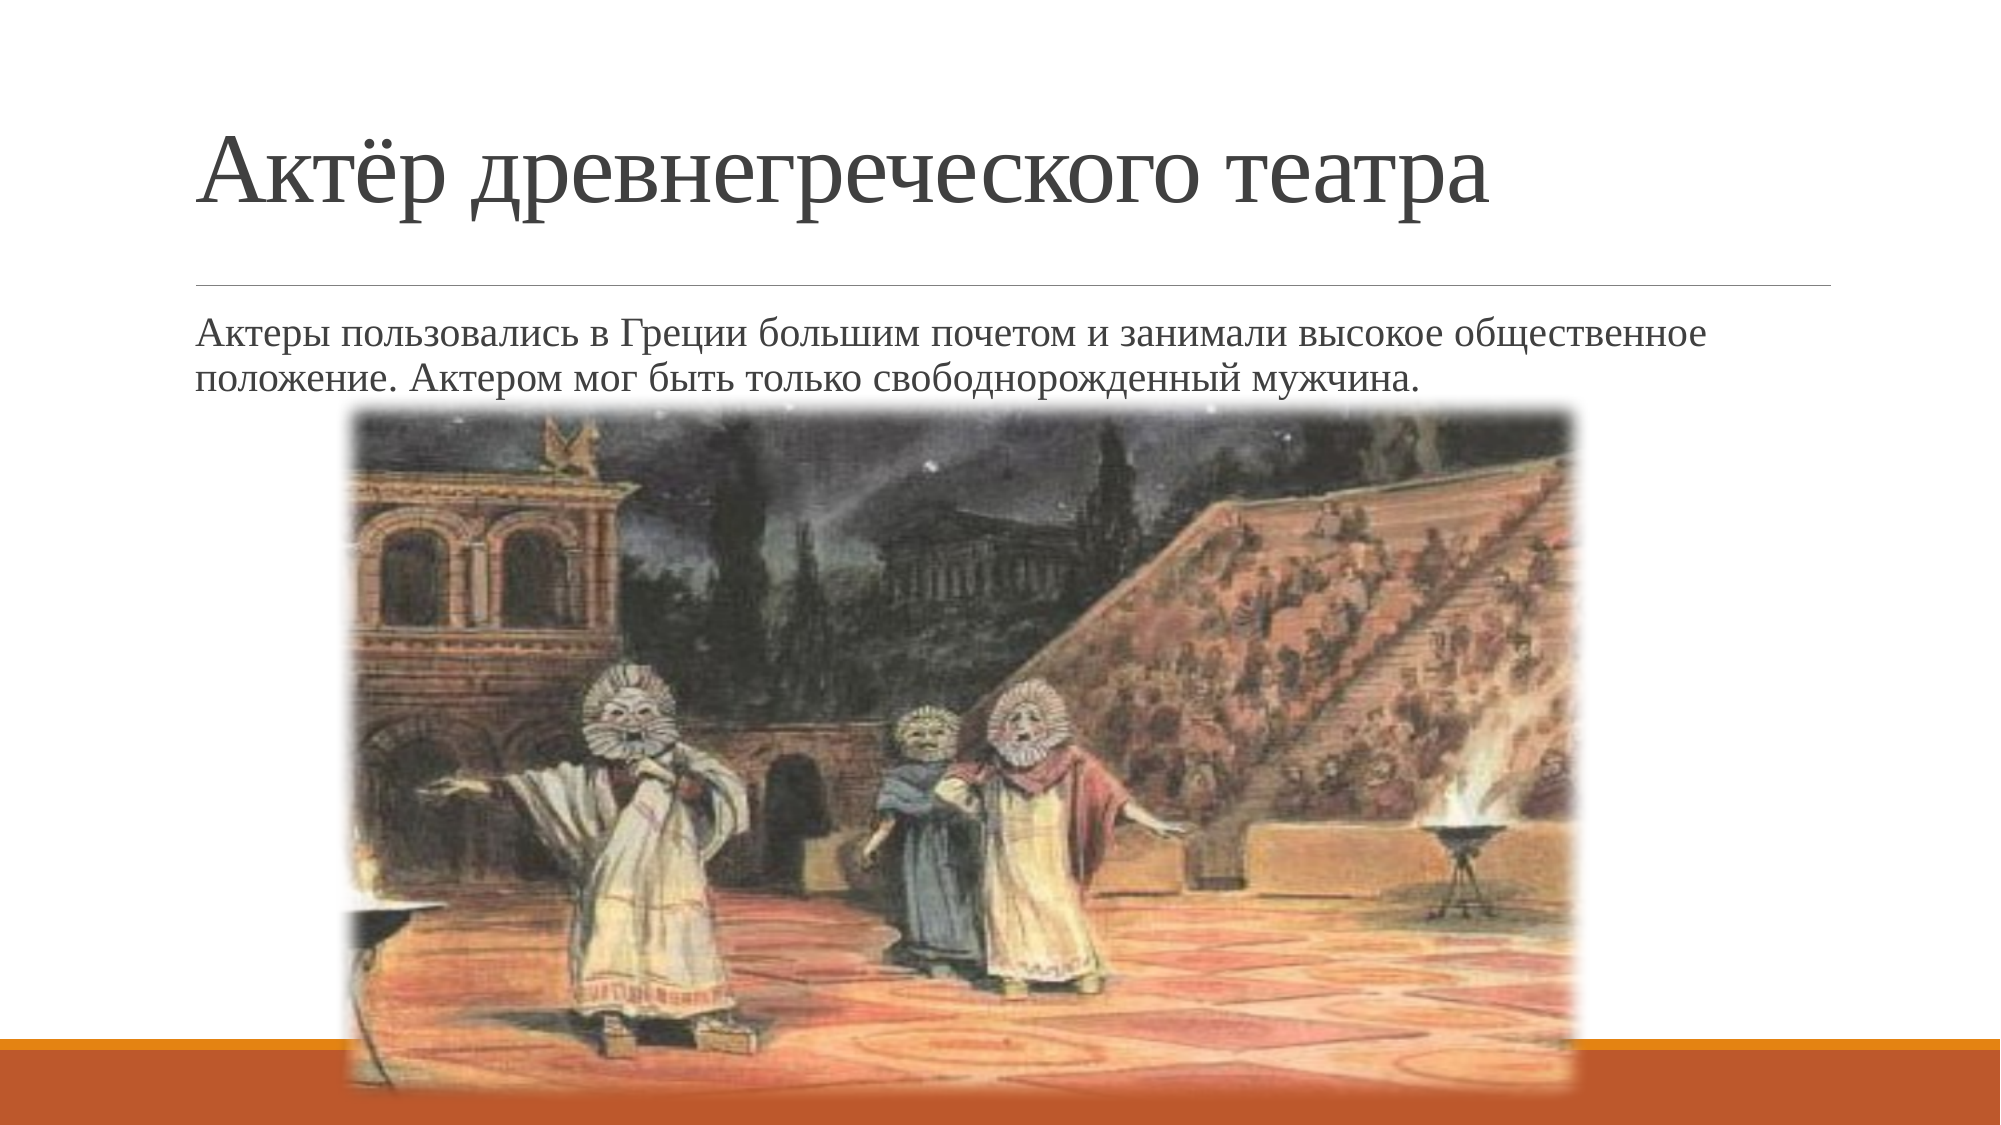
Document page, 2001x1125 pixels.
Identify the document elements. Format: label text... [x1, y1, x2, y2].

list Актеры пользовались в Греции большим почетом и занимали высокое общественное положение. Актером мог быть только свободнорожденный мужчина. [180, 302, 1866, 569]
title Актёр древнегреческого театра [180, 112, 1830, 302]
picture [335, 393, 1591, 1104]
